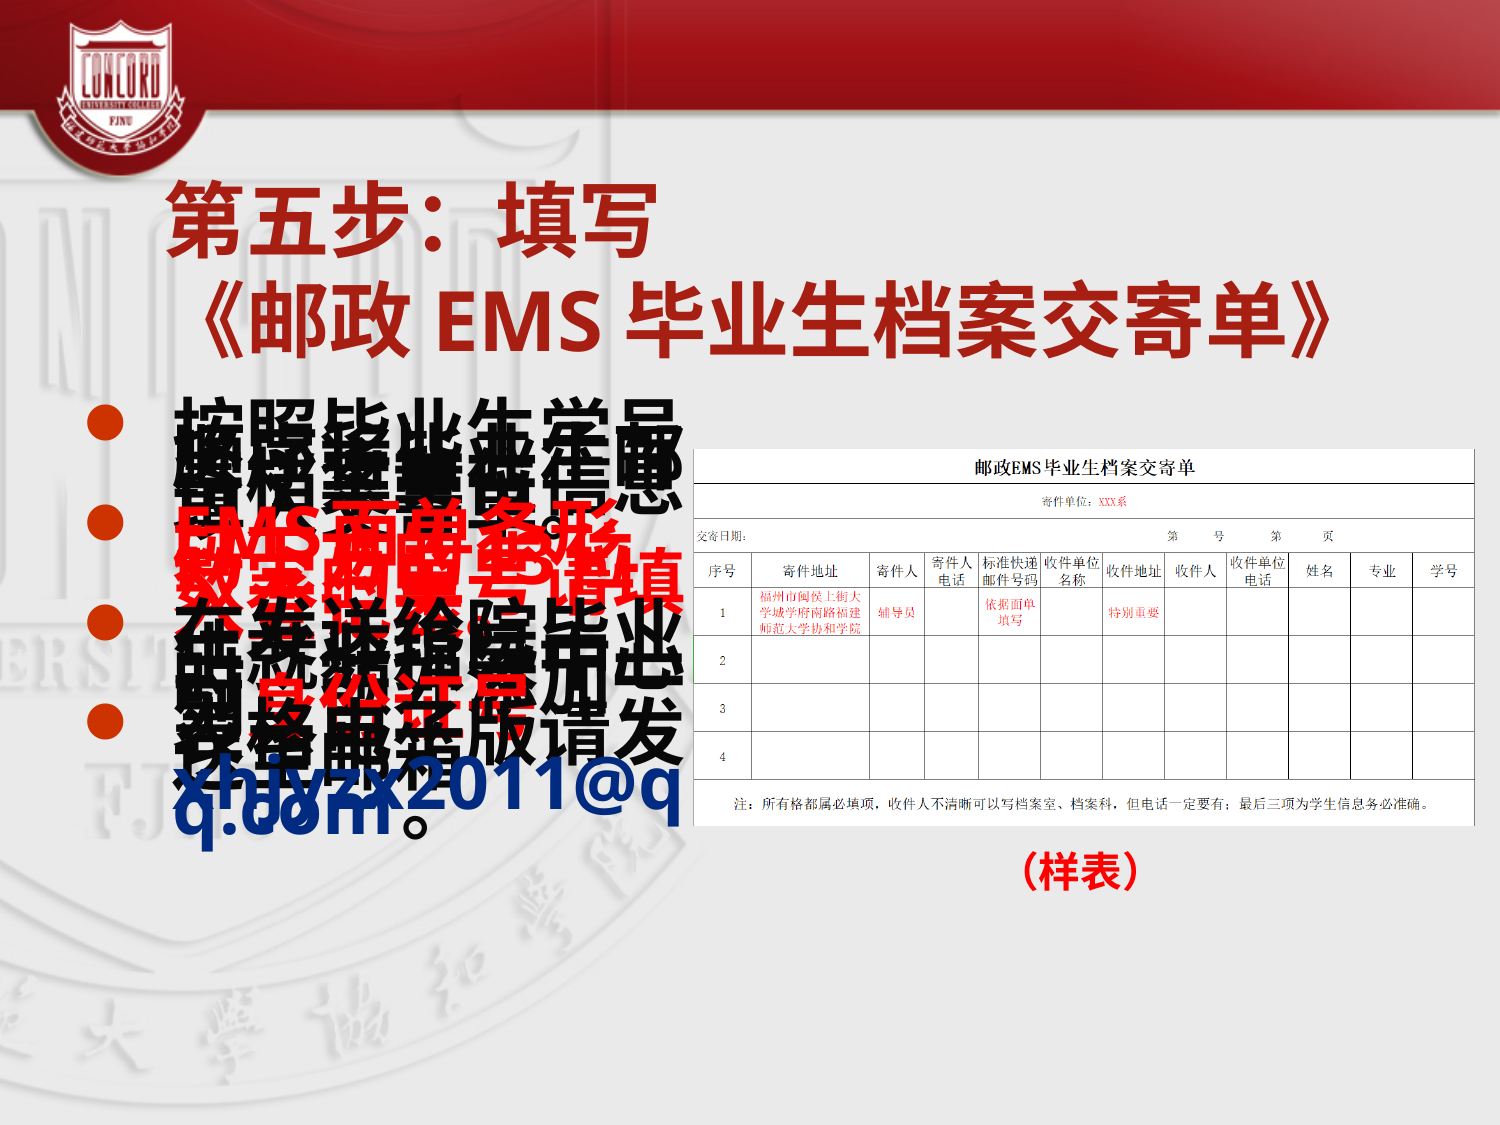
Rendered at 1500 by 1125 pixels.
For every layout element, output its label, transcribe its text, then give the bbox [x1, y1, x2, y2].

text_box （样表） [929, 846, 1233, 916]
picture [0, 0, 1500, 1125]
title 第五步：填写 《邮政EMS毕业生档案交寄单》 [147, 175, 1438, 362]
list 按照毕业生学号顺序将毕业生邮寄档案单位信息填入交寄单。 EMS面单条形码下方的13位数字的单号请填入登记表。 在发送给院毕业生就业指导中心时，额外添加一列身份证号 表格电子版请发送至邮箱xhjyzx2011@qq.com。 [67, 420, 709, 902]
